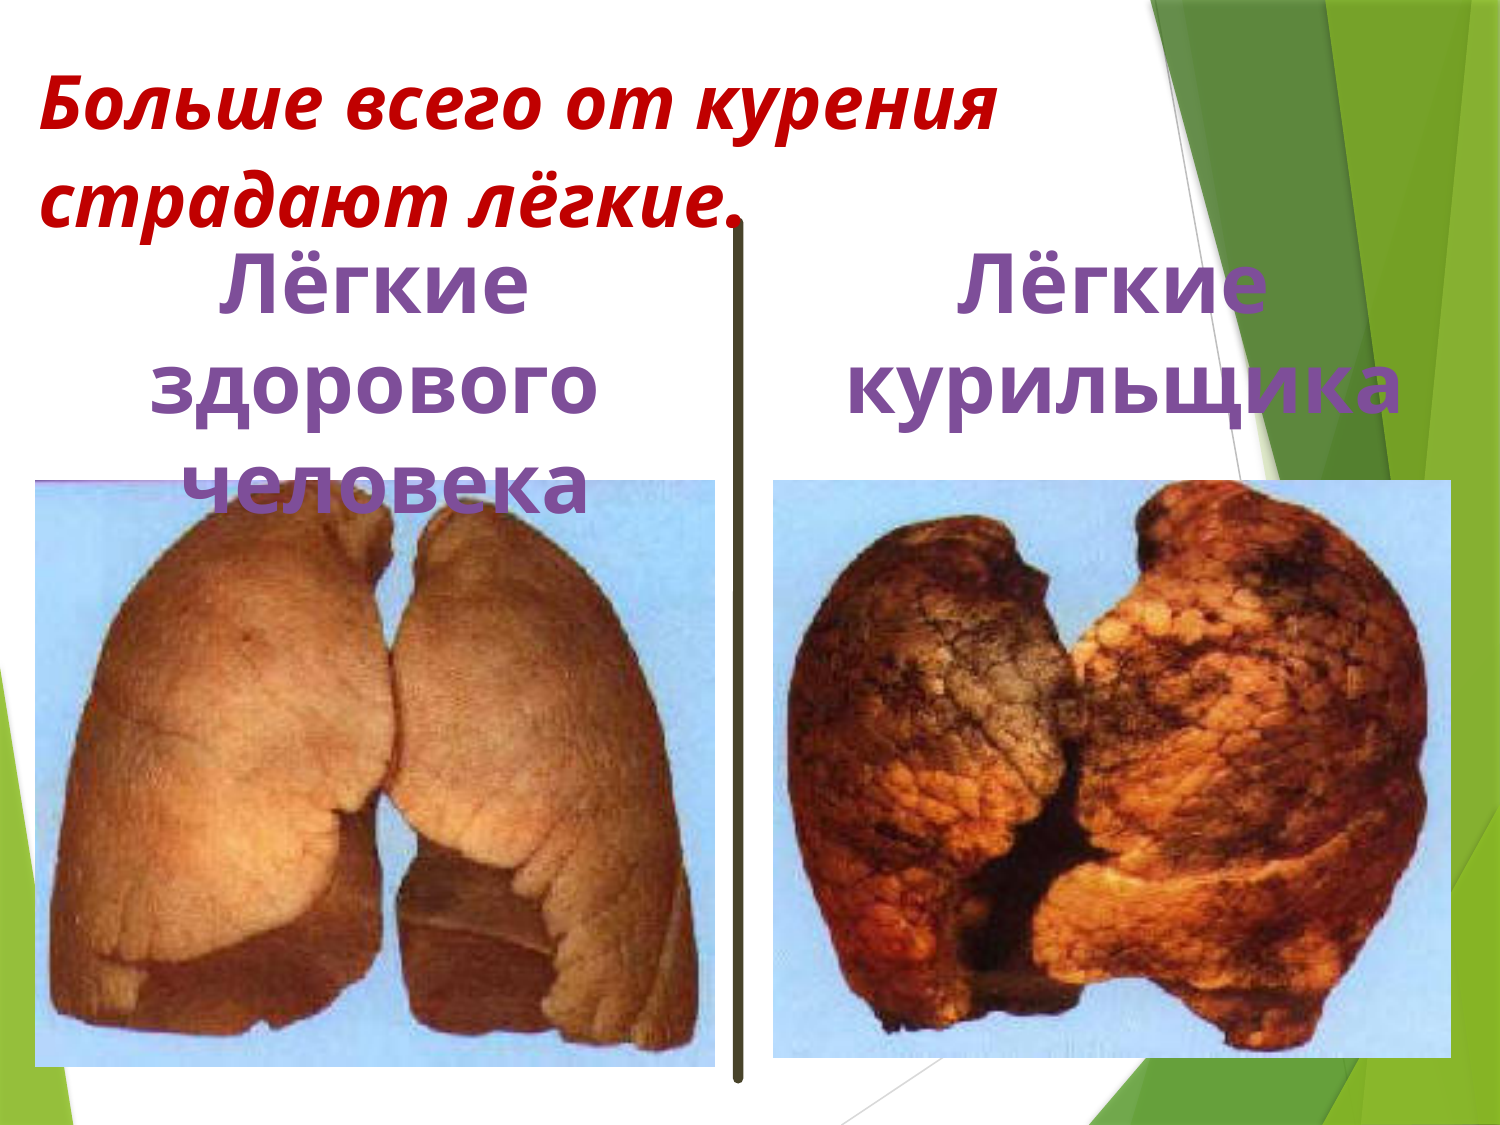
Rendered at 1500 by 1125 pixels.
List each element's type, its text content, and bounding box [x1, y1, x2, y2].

text_box Лёгкие здорового человека [0, 222, 750, 538]
text_box Лёгкие курильщика [829, 222, 1420, 438]
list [34, 479, 716, 1067]
text_box Больше всего от курения страдают лёгкие. [23, 46, 1317, 252]
picture [772, 479, 1451, 1058]
